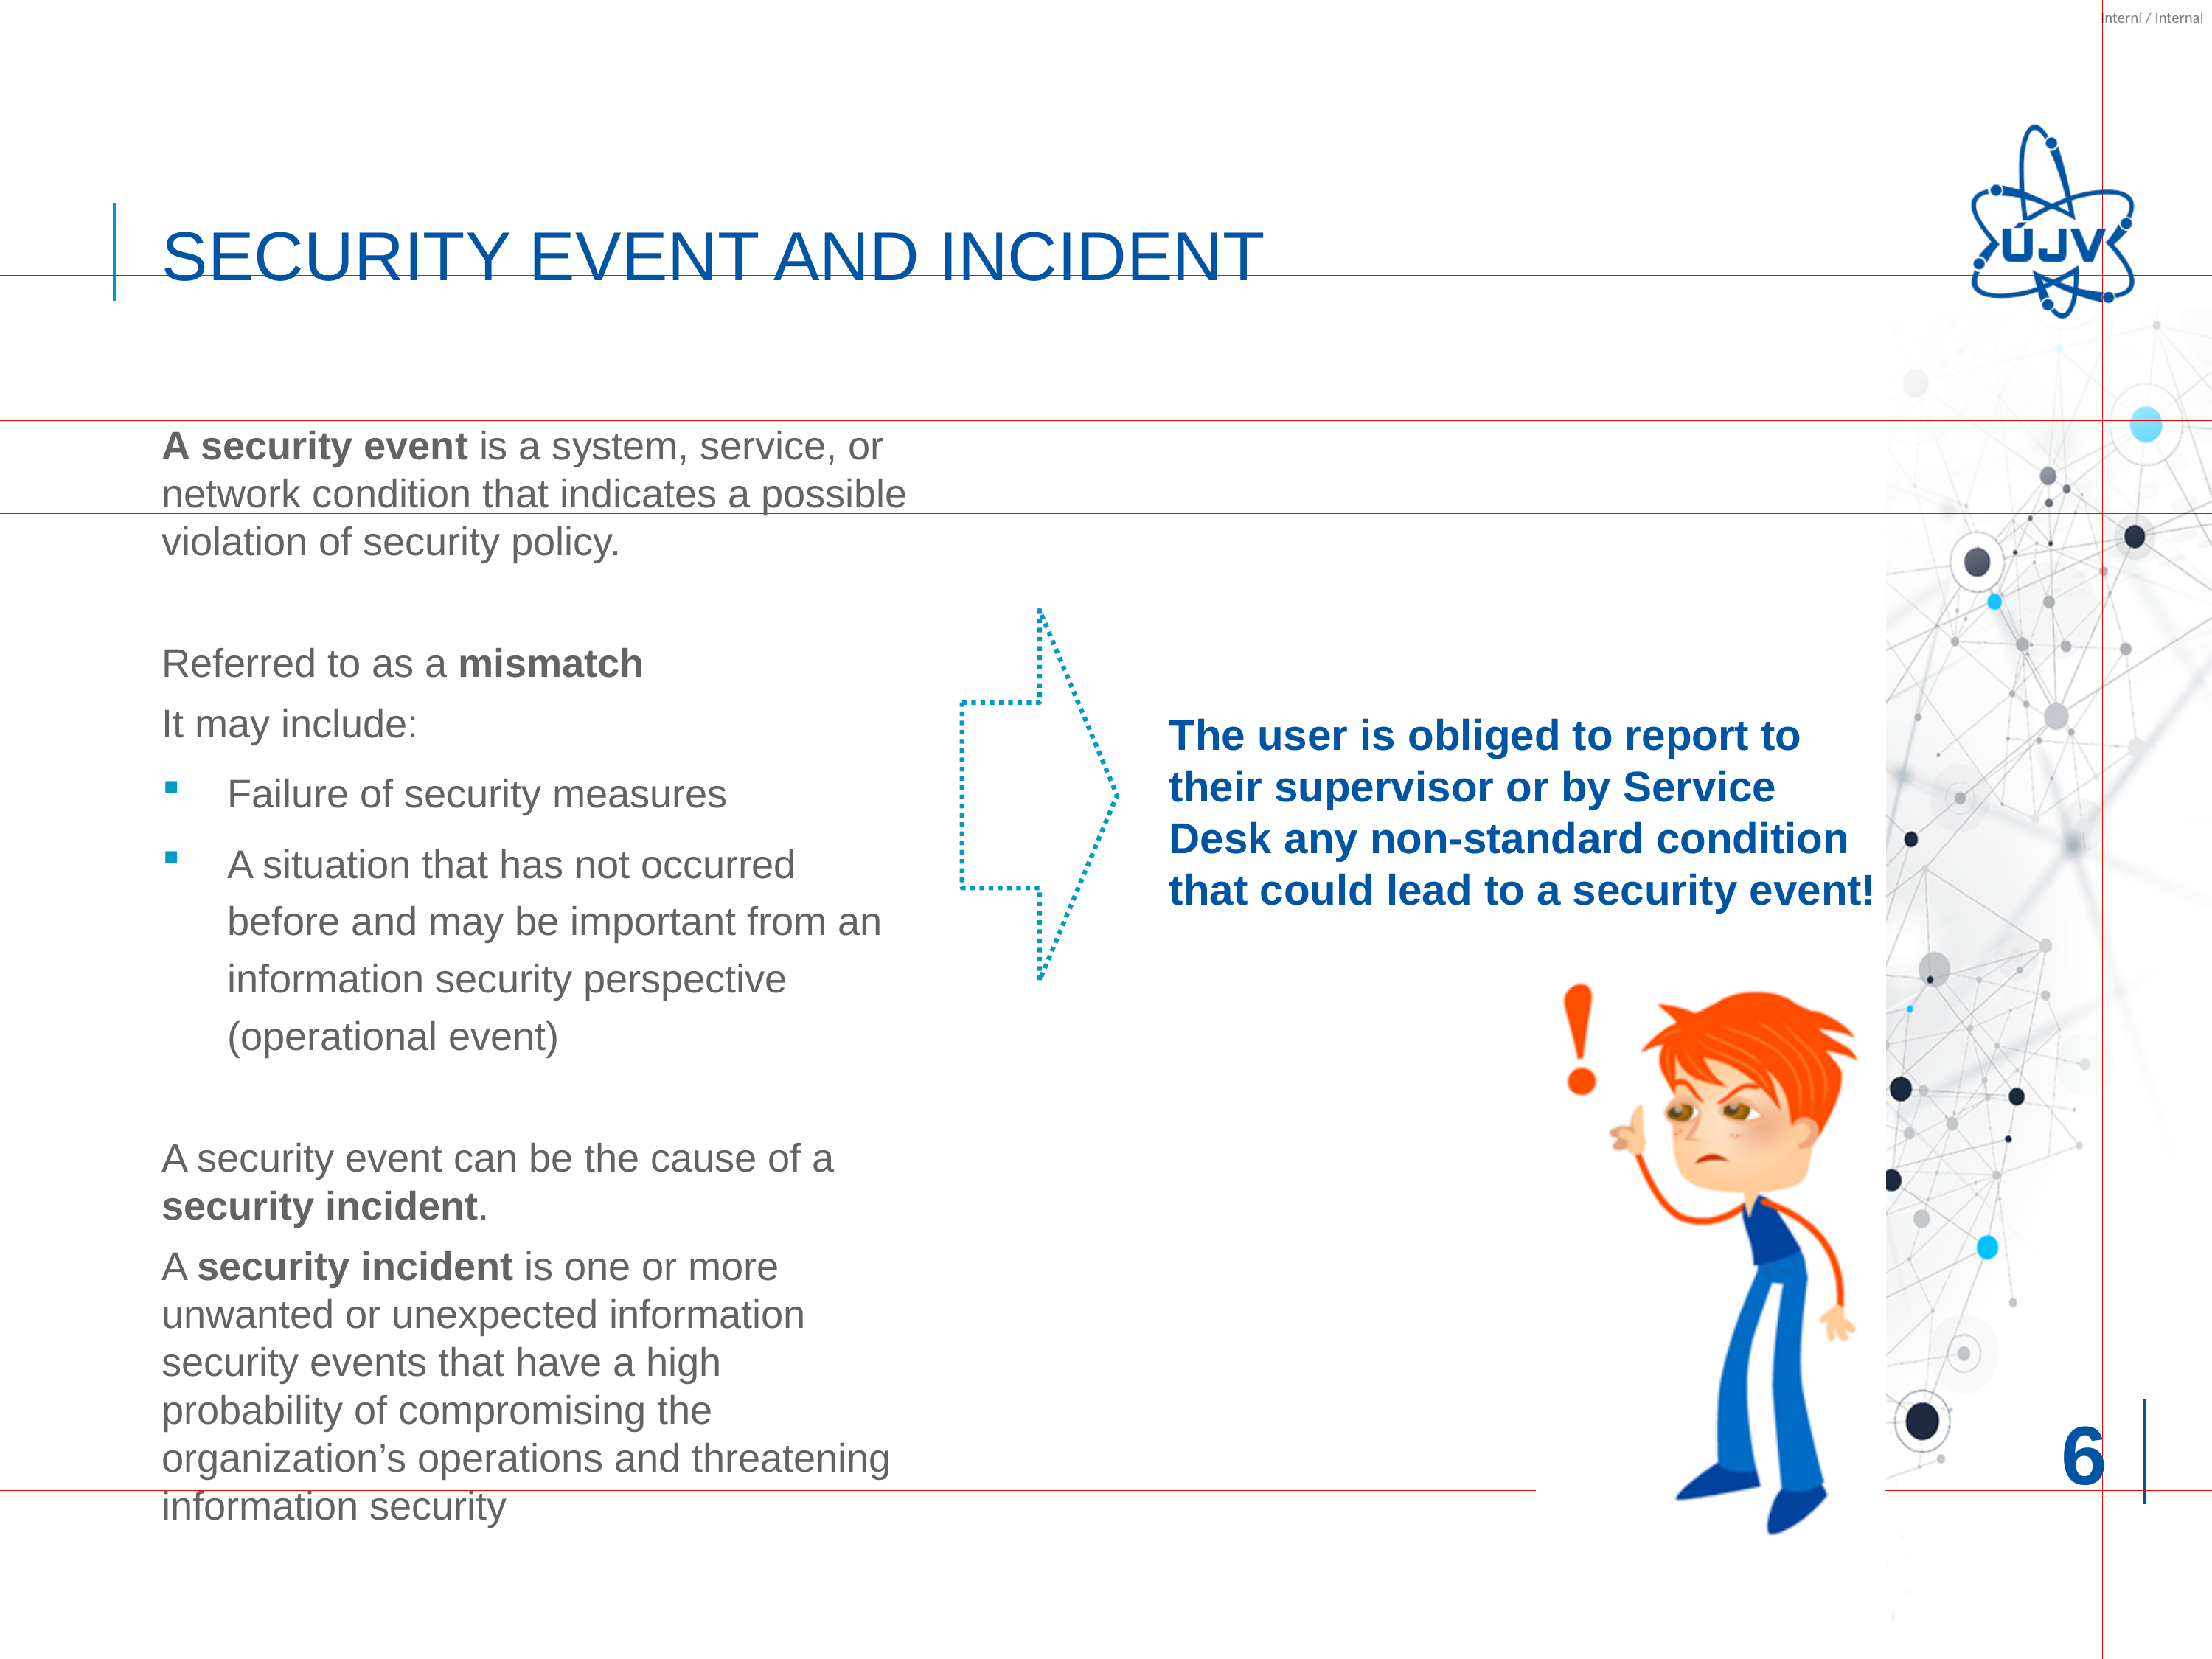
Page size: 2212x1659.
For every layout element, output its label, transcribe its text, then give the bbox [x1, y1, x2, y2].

picture [1886, 1491, 2102, 1590]
title Security Event and Incident [161, 124, 1759, 381]
list The user is obliged to report to their supervisor or by Service Desk any non-standard condition that could lead to a security event! [1169, 707, 1885, 964]
picture [2103, 1590, 2212, 1659]
text_box [961, 610, 1118, 981]
picture [1886, 514, 2102, 1490]
picture [1886, 1590, 2102, 1659]
picture [1536, 972, 1885, 1545]
list A security event is a system, service, or network condition that indicates a possible violation of security policy. Referred to as a mismatch It may include: Failure of security measures A situation that has not occurred before and may be important from an information security perspective (operational event) A security event can be the cause of a security incident. A security incident is one or more unwanted or unexpected information security events that have a high probability of compromising the organization’s operations and threatening information security [161, 420, 911, 1535]
picture [1886, 84, 2212, 420]
picture [2103, 421, 2212, 513]
slide_number 6 [1937, 1399, 2107, 1505]
picture [2103, 1491, 2212, 1590]
picture [1886, 421, 2102, 513]
picture [2103, 514, 2212, 1490]
